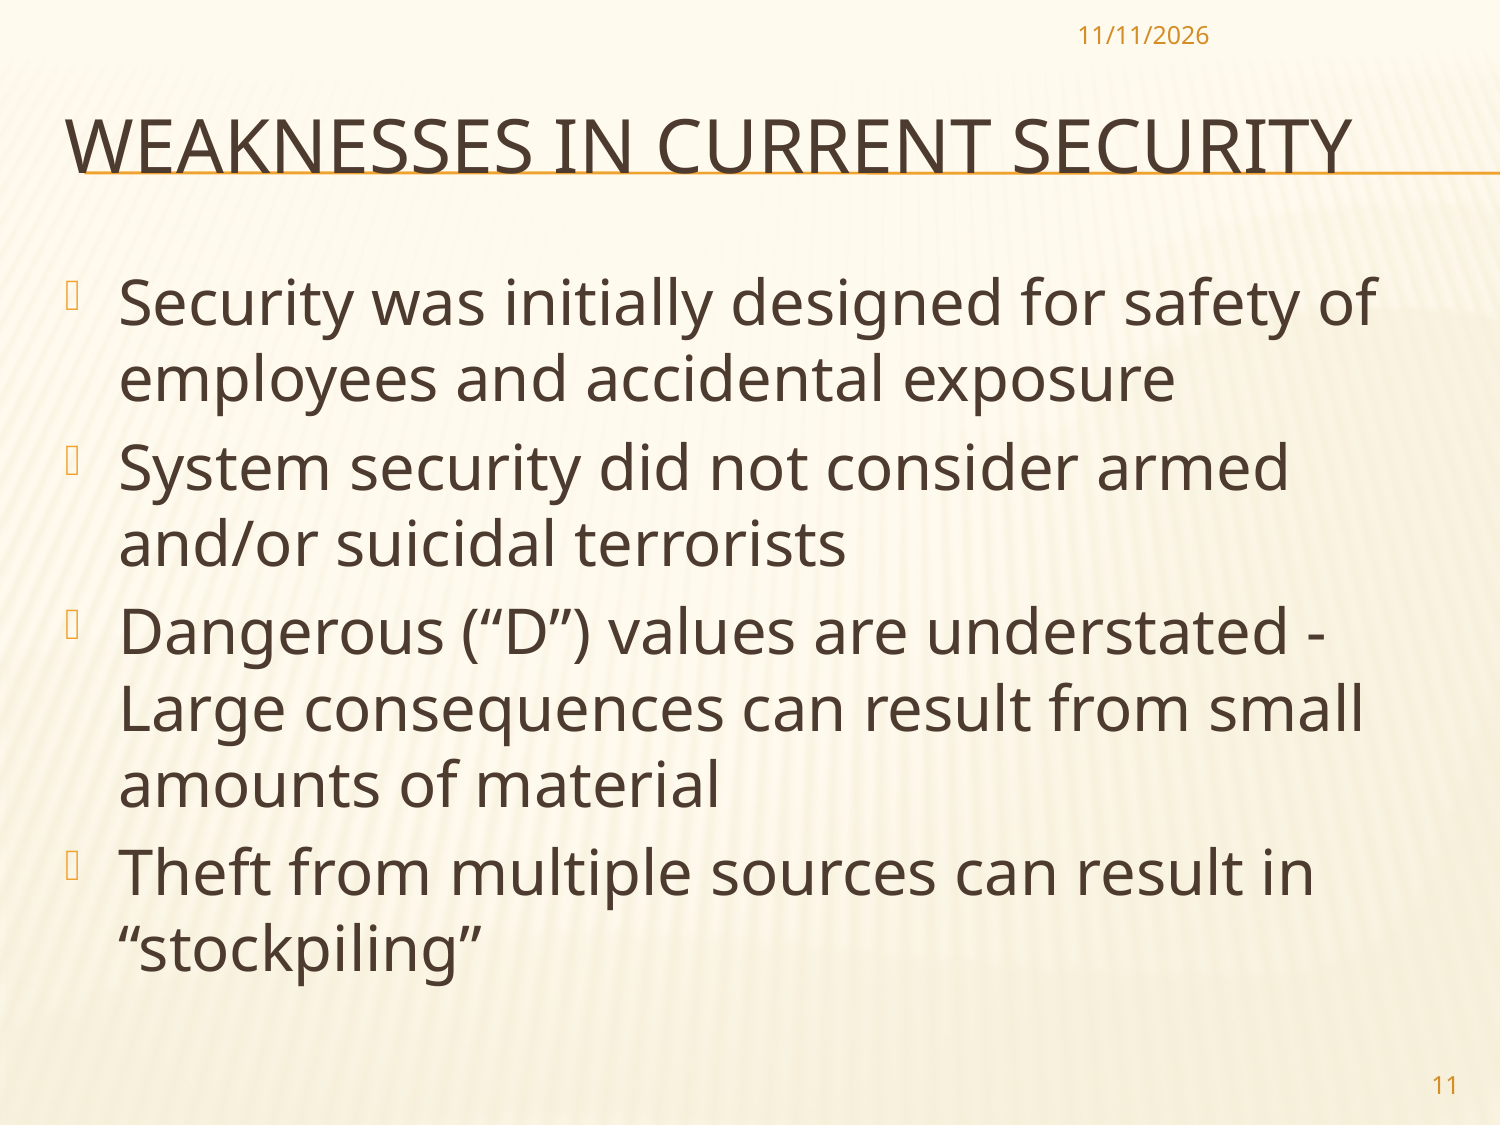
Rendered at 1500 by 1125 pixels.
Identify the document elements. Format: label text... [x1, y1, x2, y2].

list Security was initially designed for safety of employees and accidental exposure System security did not consider armed and/or suicidal terrorists Dangerous (“D”) values are understated -Large consequences can result from small amounts of material Theft from multiple sources can result in “stockpiling” [50, 254, 1475, 998]
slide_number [1062, 12, 1475, 60]
slide_number 11 [1350, 1061, 1475, 1103]
title Weaknesses in Current Security [50, 75, 1475, 213]
